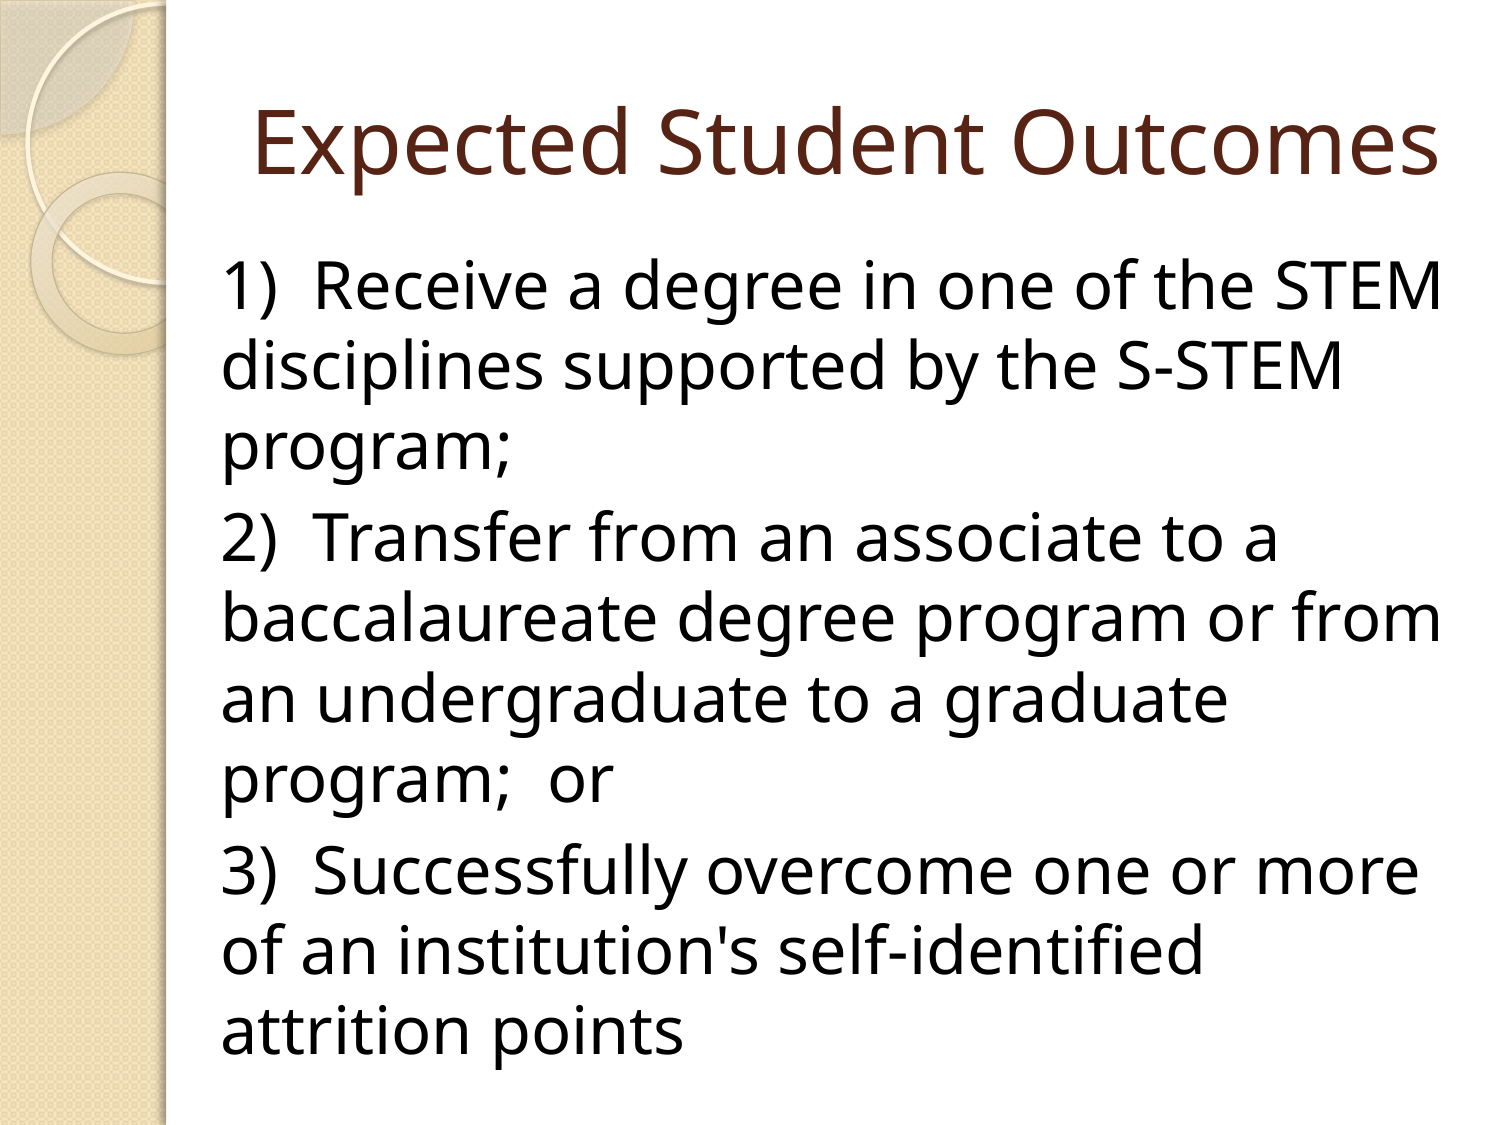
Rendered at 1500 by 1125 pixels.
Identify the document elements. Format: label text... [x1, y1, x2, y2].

title Expected Student Outcomes [235, 45, 1466, 233]
list 1) Receive a degree in one of the STEM disciplines supported by the S-STEM program; 2) Transfer from an associate to a baccalaureate degree program or from an undergraduate to a graduate program; or 3) Successfully overcome one or more of an institution's self-identified attrition points [191, 234, 1470, 1123]
